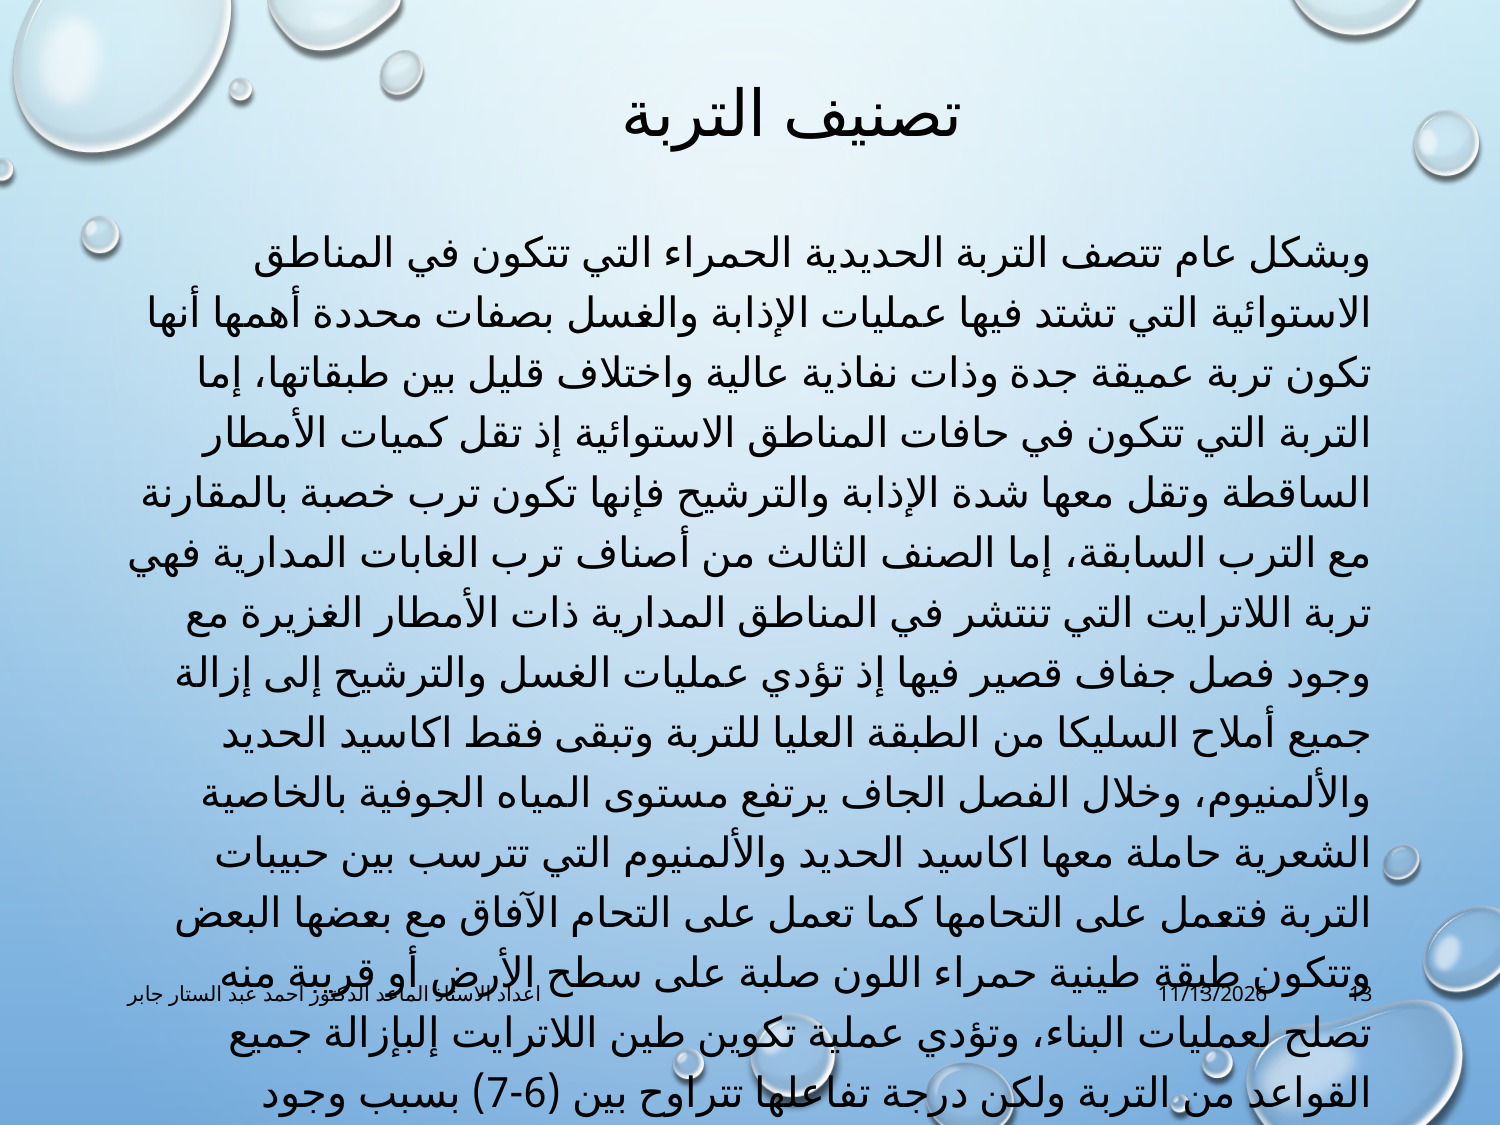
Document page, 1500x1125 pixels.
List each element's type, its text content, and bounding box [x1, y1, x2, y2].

title تصنيف التربة [542, 72, 1043, 158]
slide_number 13 [1293, 965, 1388, 1025]
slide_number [944, 965, 1283, 1025]
list وبشكل عام تتصف التربة الحديدية الحمراء التي تتكون في المناطق الاستوائية التي تشتد فيها عمليات الإذابة والغسل بصفات محددة أهمها أنها تكون تربة عميقة جدة وذات نفاذية عالية واختلاف قليل بين طبقاتها، إما التربة التي تتكون في حافات المناطق الاستوائية إذ تقل كميات الأمطار الساقطة وتقل معها شدة الإذابة والترشيح فإنها تكون ترب خصبة بالمقارنة مع الترب السابقة، إما الصنف الثالث من أصناف ترب الغابات المدارية فهي تربة اللاترايت التي تنتشر في المناطق المدارية ذات الأمطار الغزيرة مع وجود فصل جفاف قصير فيها إذ تؤدي عمليات الغسل والترشيح إلى إزالة جميع أملاح السليكا من الطبقة العليا للتربة وتبقى فقط اكاسيد الحديد والألمنيوم، وخلال الفصل الجاف يرتفع مستوى المياه الجوفية بالخاصية الشعرية حاملة معها اكاسيد الحديد والألمنيوم التي تترسب بين حبيبات التربة فتعمل على التحامها كما تعمل على التحام الآفاق مع بعضها البعض وتتكون طبقة طينية حمراء اللون صلبة على سطح الأرض أو قريبة منه تصلح لعمليات البناء، وتؤدي عملية تكوين طين اللاترايت إلبإزالة جميع القواعد من التربة ولكن درجة تفاعلها تتراوح بين (6-7) بسبب وجود النباتات الطبيعية [112, 207, 1388, 950]
footer اعداد الاستاذ الماعد الدكتور احمد عبد الستار جابر [112, 965, 934, 1025]
picture [0, 0, 1500, 1125]
